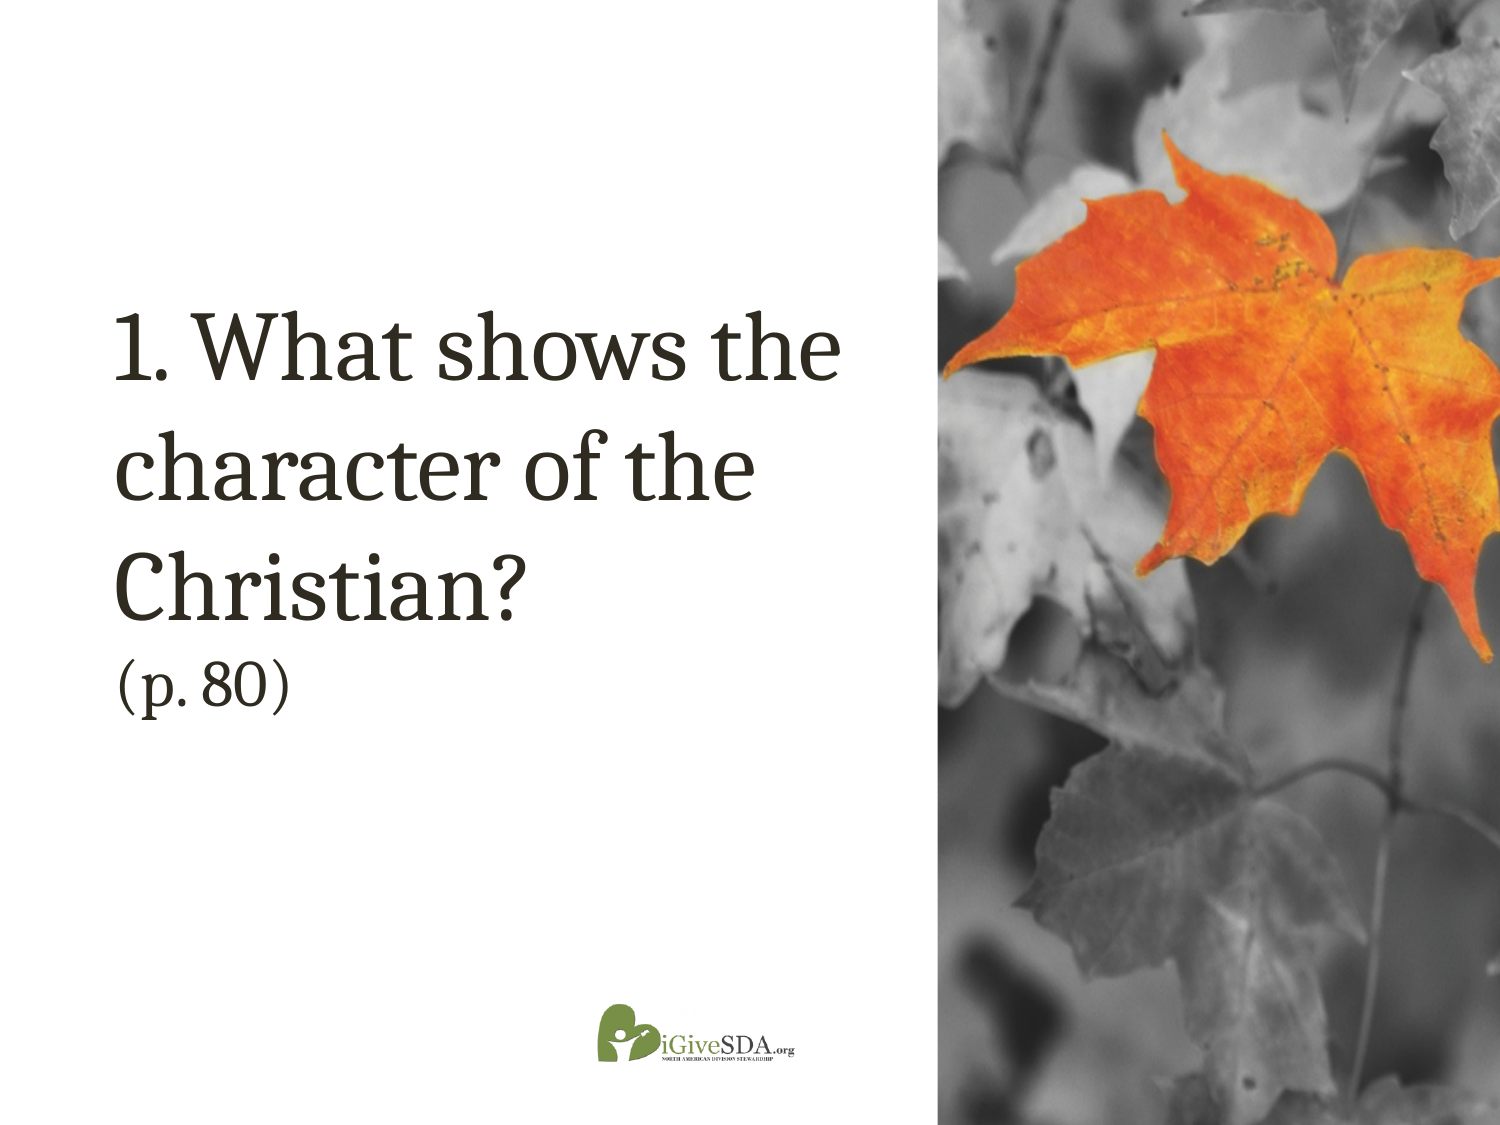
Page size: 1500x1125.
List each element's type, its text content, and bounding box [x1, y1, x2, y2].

picture [937, 0, 1500, 1125]
title 1. What shows the character of the Christian? (p. 80) [99, 212, 875, 788]
picture [580, 989, 804, 1077]
